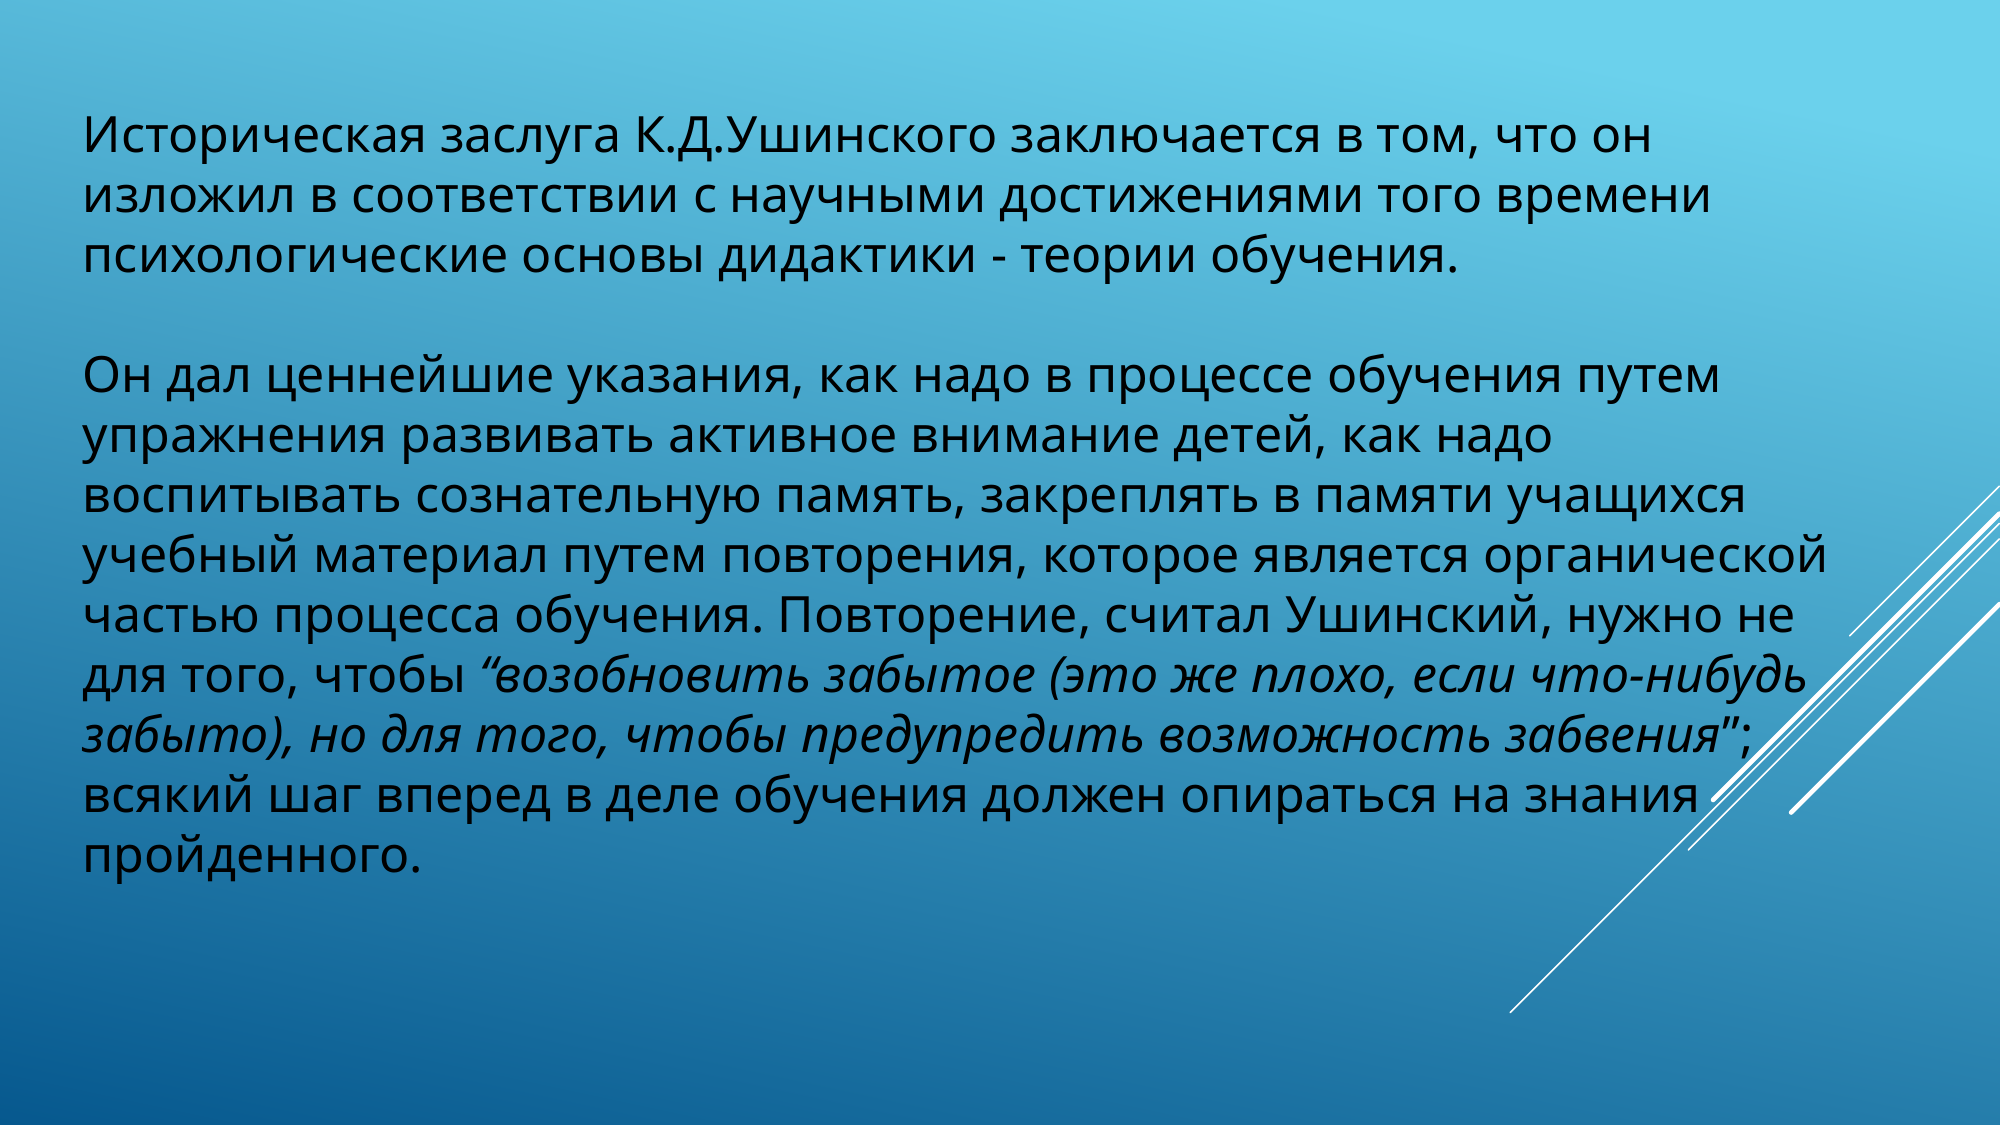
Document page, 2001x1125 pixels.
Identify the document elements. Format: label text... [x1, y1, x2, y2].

text_box Историческая заслуга К.Д.Ушинского заключается в том, что он изложил в соответствии с научными достижениями того времени психологические основы дидактики - теории обучения. Он дал ценнейшие указания, как надо в процессе обучения путем упражнения развивать активное внимание детей, как надо воспитывать сознательную память, закреплять в памяти учащихся учебный материал путем повторения, которое является органической частью процесса обучения. Повторение, считал Ушинский, нужно не для того, чтобы “возобновить забытое (это же плохо, если что-нибудь забыто), но для того, чтобы предупредить возможность забвения”; всякий шаг вперед в деле обучения должен опираться на знания пройденного. [68, 95, 1893, 891]
